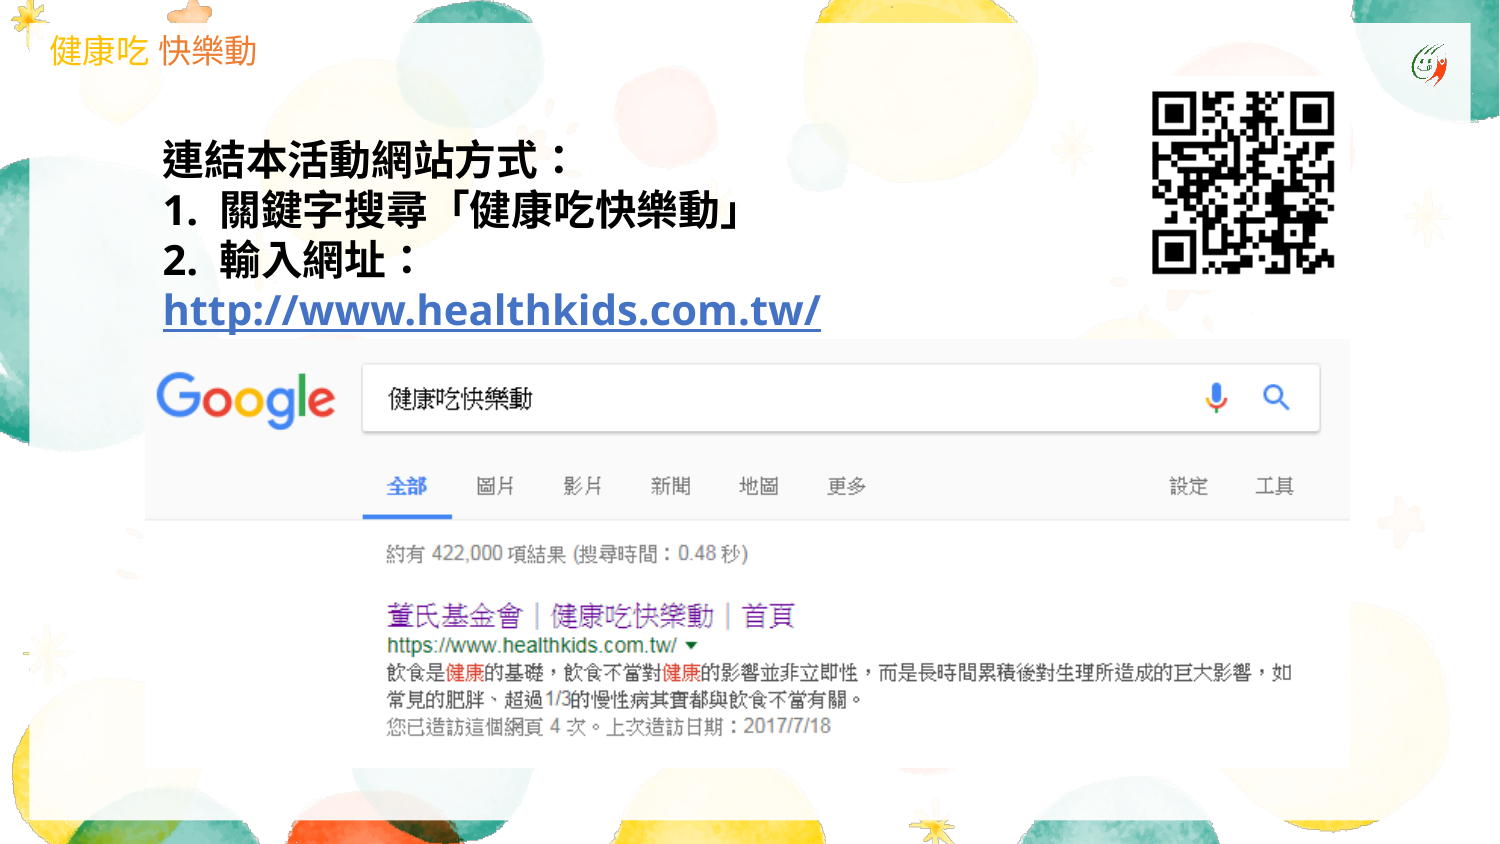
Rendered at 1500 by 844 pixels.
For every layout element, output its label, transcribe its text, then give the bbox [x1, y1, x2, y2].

picture [0, 0, 1500, 844]
text_box 連結本活動網站方式： 1. 關鍵字搜尋「健康吃快樂動」 2. 輸入網址： http://www.healthkids.com.tw/ [147, 126, 1079, 337]
